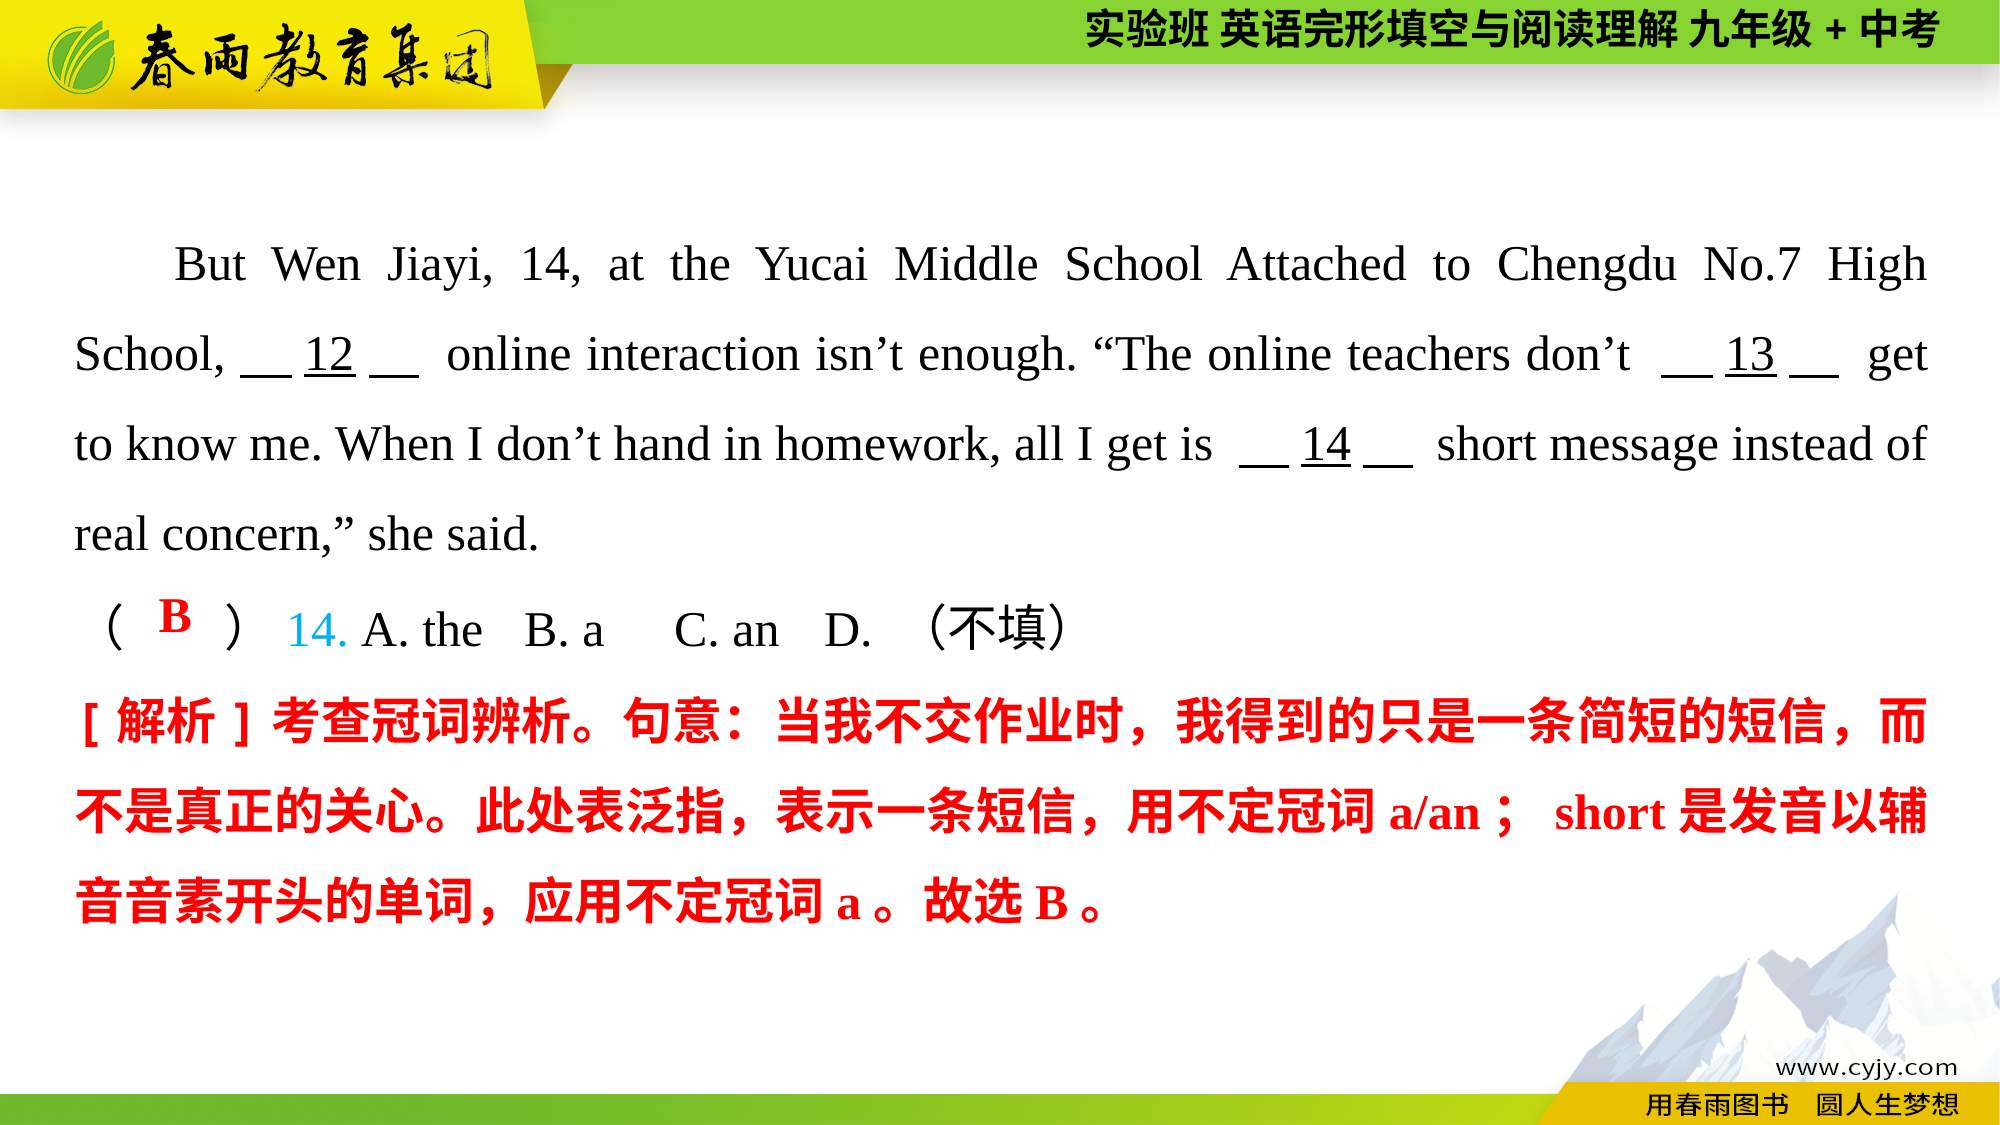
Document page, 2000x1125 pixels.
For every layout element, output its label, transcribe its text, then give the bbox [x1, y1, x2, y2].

picture [0, 0, 2000, 1125]
text_box （ ）14. A. the B. a C. an D. （不填） [59, 559, 1944, 665]
text_box [解析]考查冠词辨析。句意：当我不交作业时，我得到的只是一条简短的短信，而不是真正的关心。此处表泛指，表示一条短信，用不定冠词a/an；short是发音以辅音音素开头的单词，应用不定冠词a。故选B。 [59, 665, 1944, 938]
text_box B [143, 575, 207, 651]
list But Wen Jiayi, 14, at the Yucai Middle School Attached to Chengdu No.7 High School, 12 online interaction isn’t enough. “The online teachers don’t 13 get to know me. When I don’t hand in homework, all I get is 14 short message instead of real concern,” she said. [59, 193, 1944, 559]
